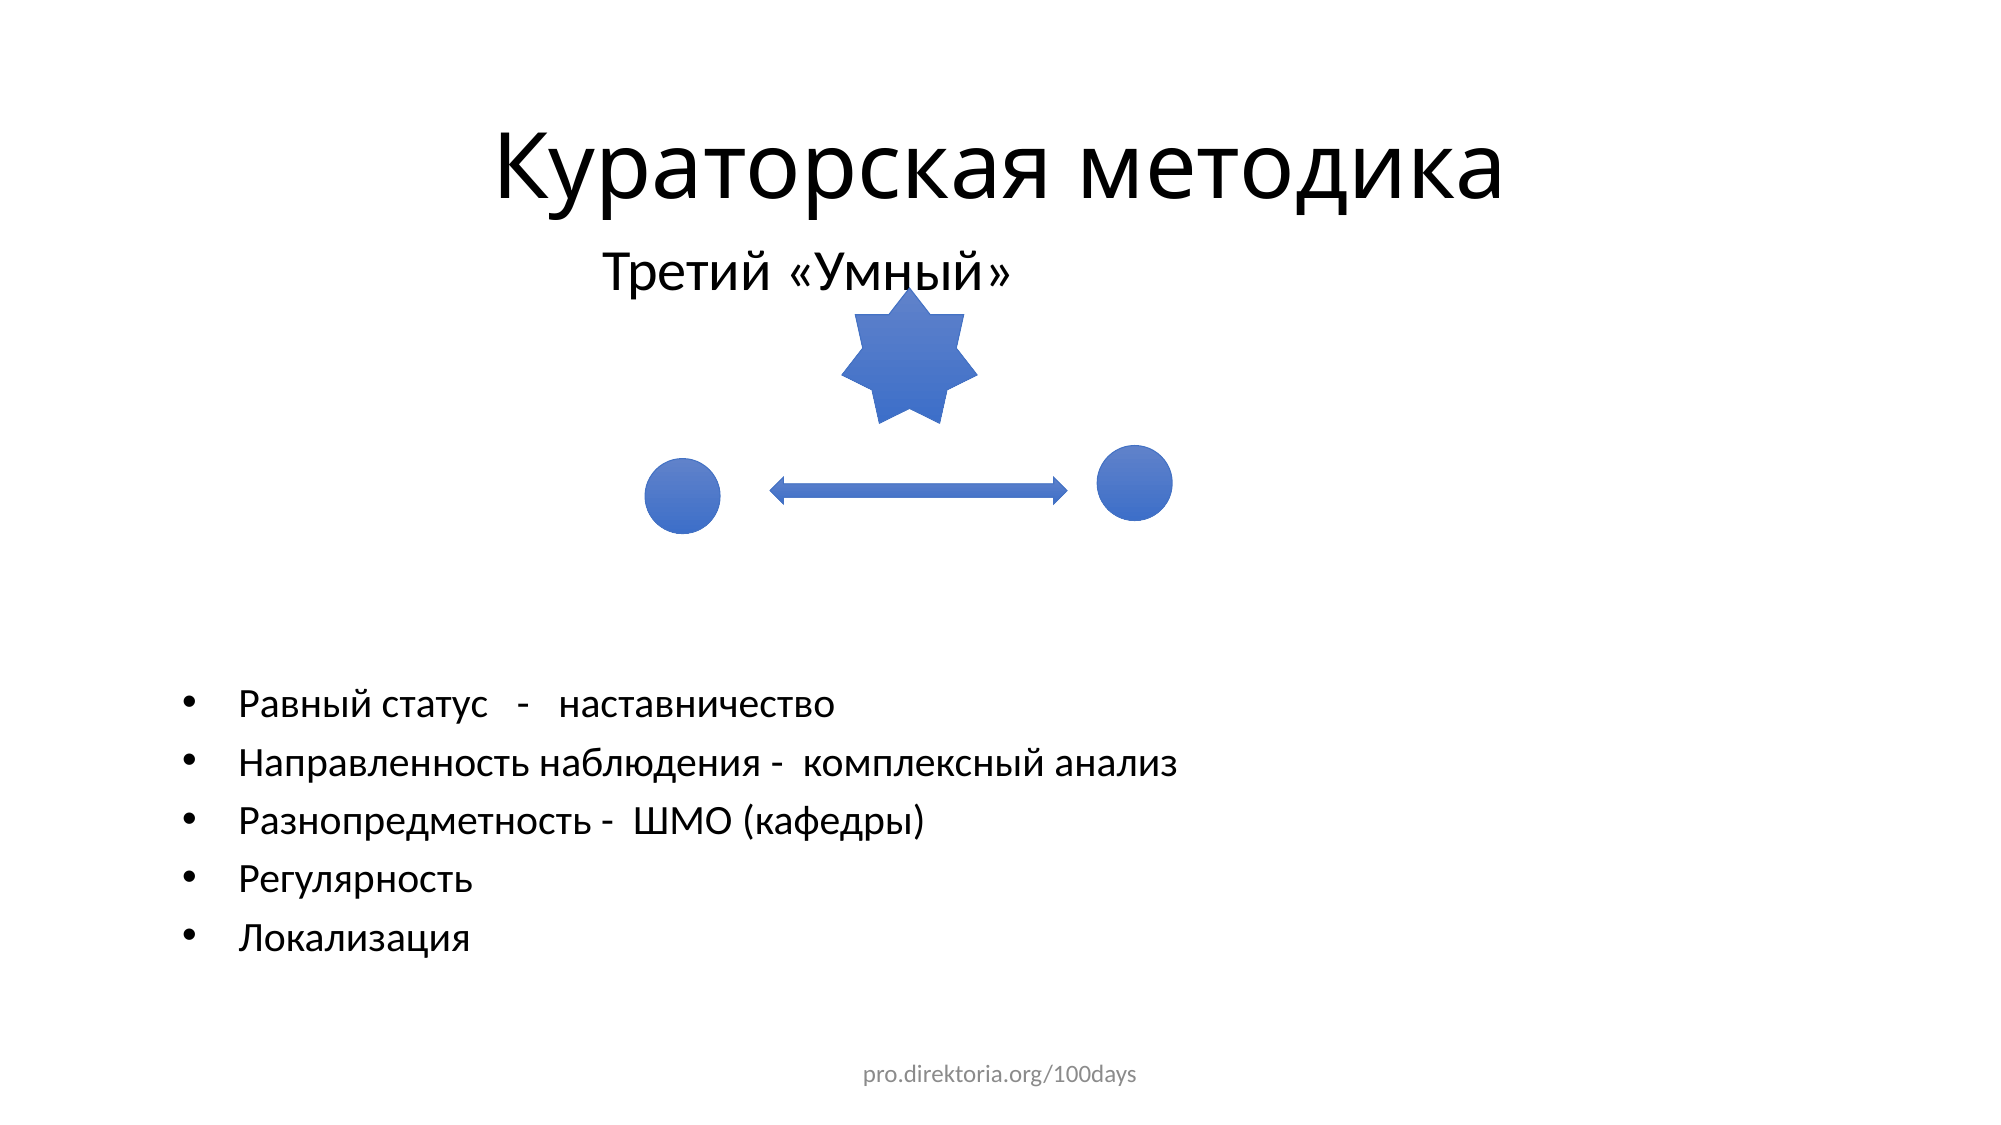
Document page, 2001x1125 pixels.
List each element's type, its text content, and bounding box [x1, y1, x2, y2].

footer pro.direktoria.org/100days [662, 1042, 1338, 1103]
text_box [841, 287, 978, 424]
title Кураторская методика [137, 59, 1863, 278]
list Третий «Умный» [587, 232, 1326, 666]
text_box Равный статус - наставничество Направленность наблюдения - комплексный анализ Разнопредметность - ШМО (кафедры) Регулярность Локализация [167, 668, 1746, 1026]
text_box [645, 445, 1173, 534]
